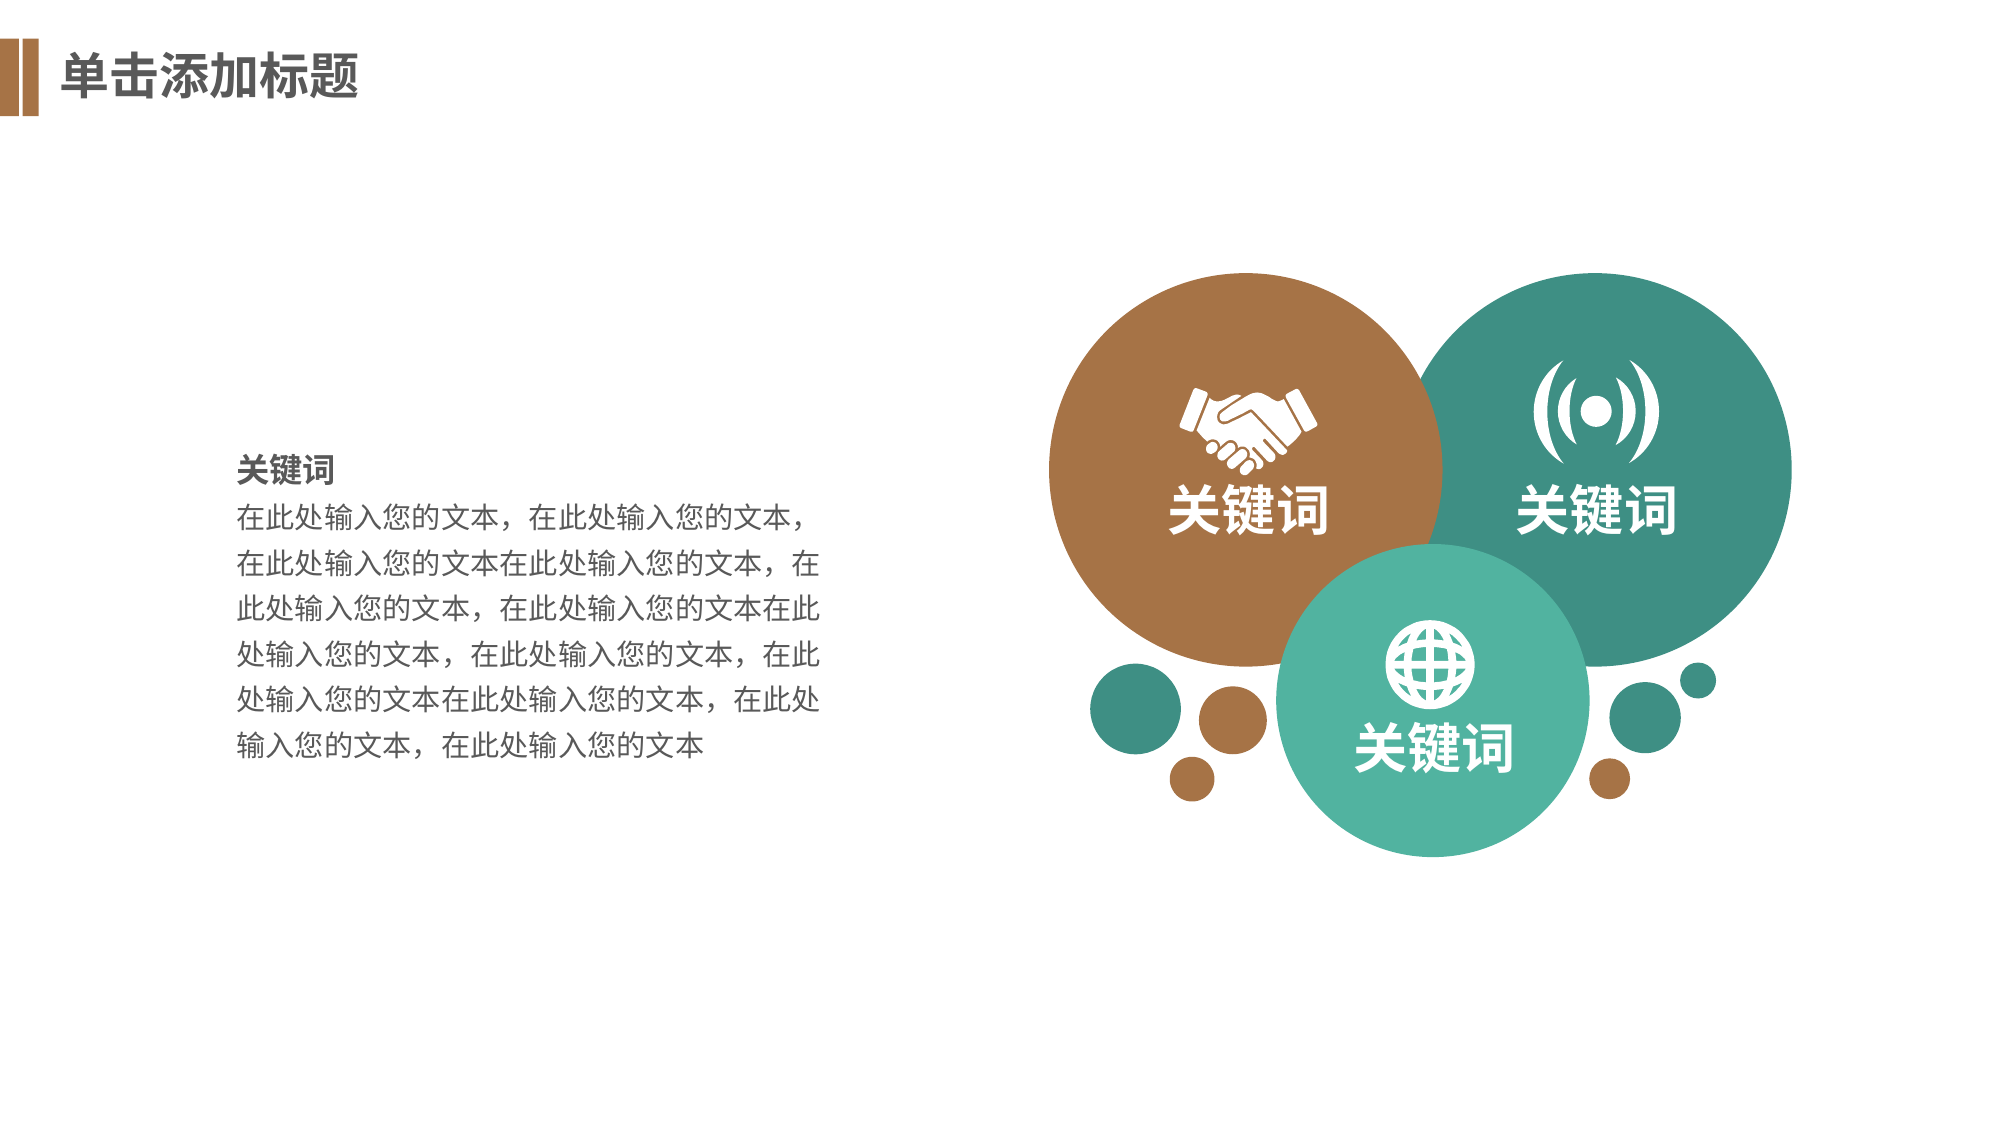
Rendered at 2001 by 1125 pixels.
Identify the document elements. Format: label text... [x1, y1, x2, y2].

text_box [1049, 273, 1792, 858]
text_box [22, 38, 40, 117]
text_box 关键词 在此处输入您的文本，在此处输入您的文本，在此处输入您的文本在此处输入您的文本，在此处输入您的文本，在此处输入您的文本在此处输入您的文本，在此处输入您的文本，在此处输入您的文本在此处输入您的文本，在此处输入您的文本，在此处输入您的文本 [221, 437, 863, 762]
text_box 单击添加标题 [44, 37, 540, 113]
text_box [0, 38, 20, 117]
